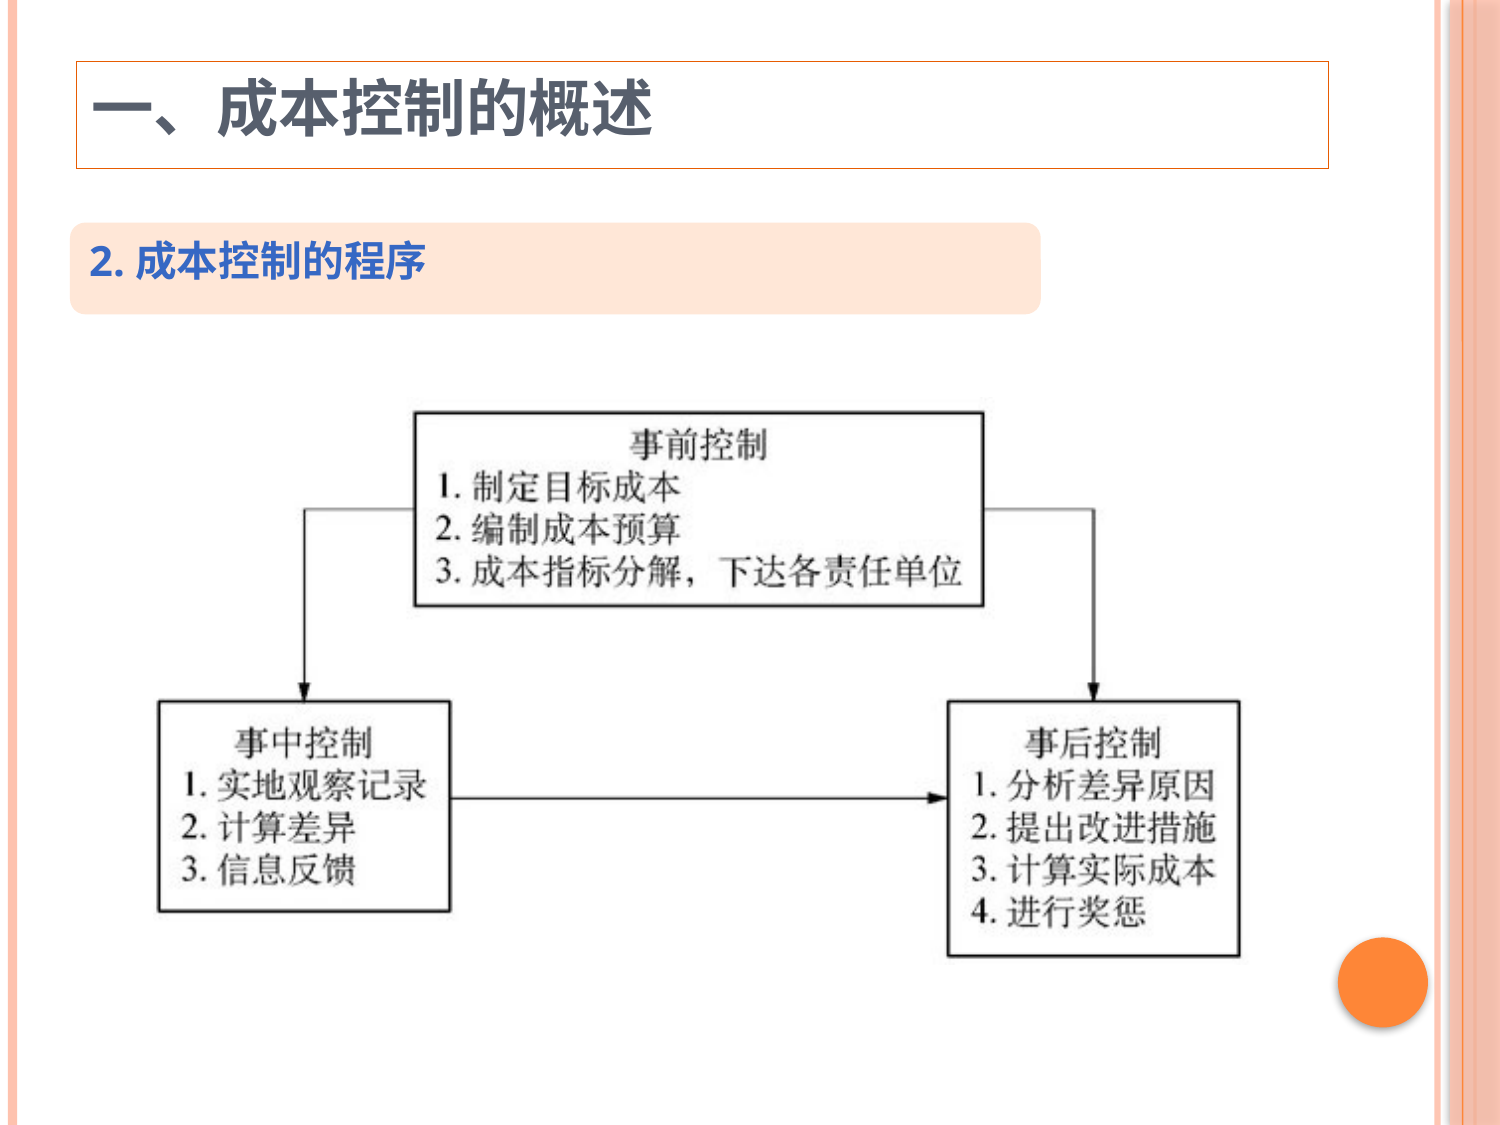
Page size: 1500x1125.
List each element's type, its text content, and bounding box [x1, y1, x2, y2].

text_box 2.成本控制的程序 [69, 222, 1041, 315]
text_box 一、成本控制的概述 [76, 61, 1329, 169]
picture [152, 396, 1253, 965]
